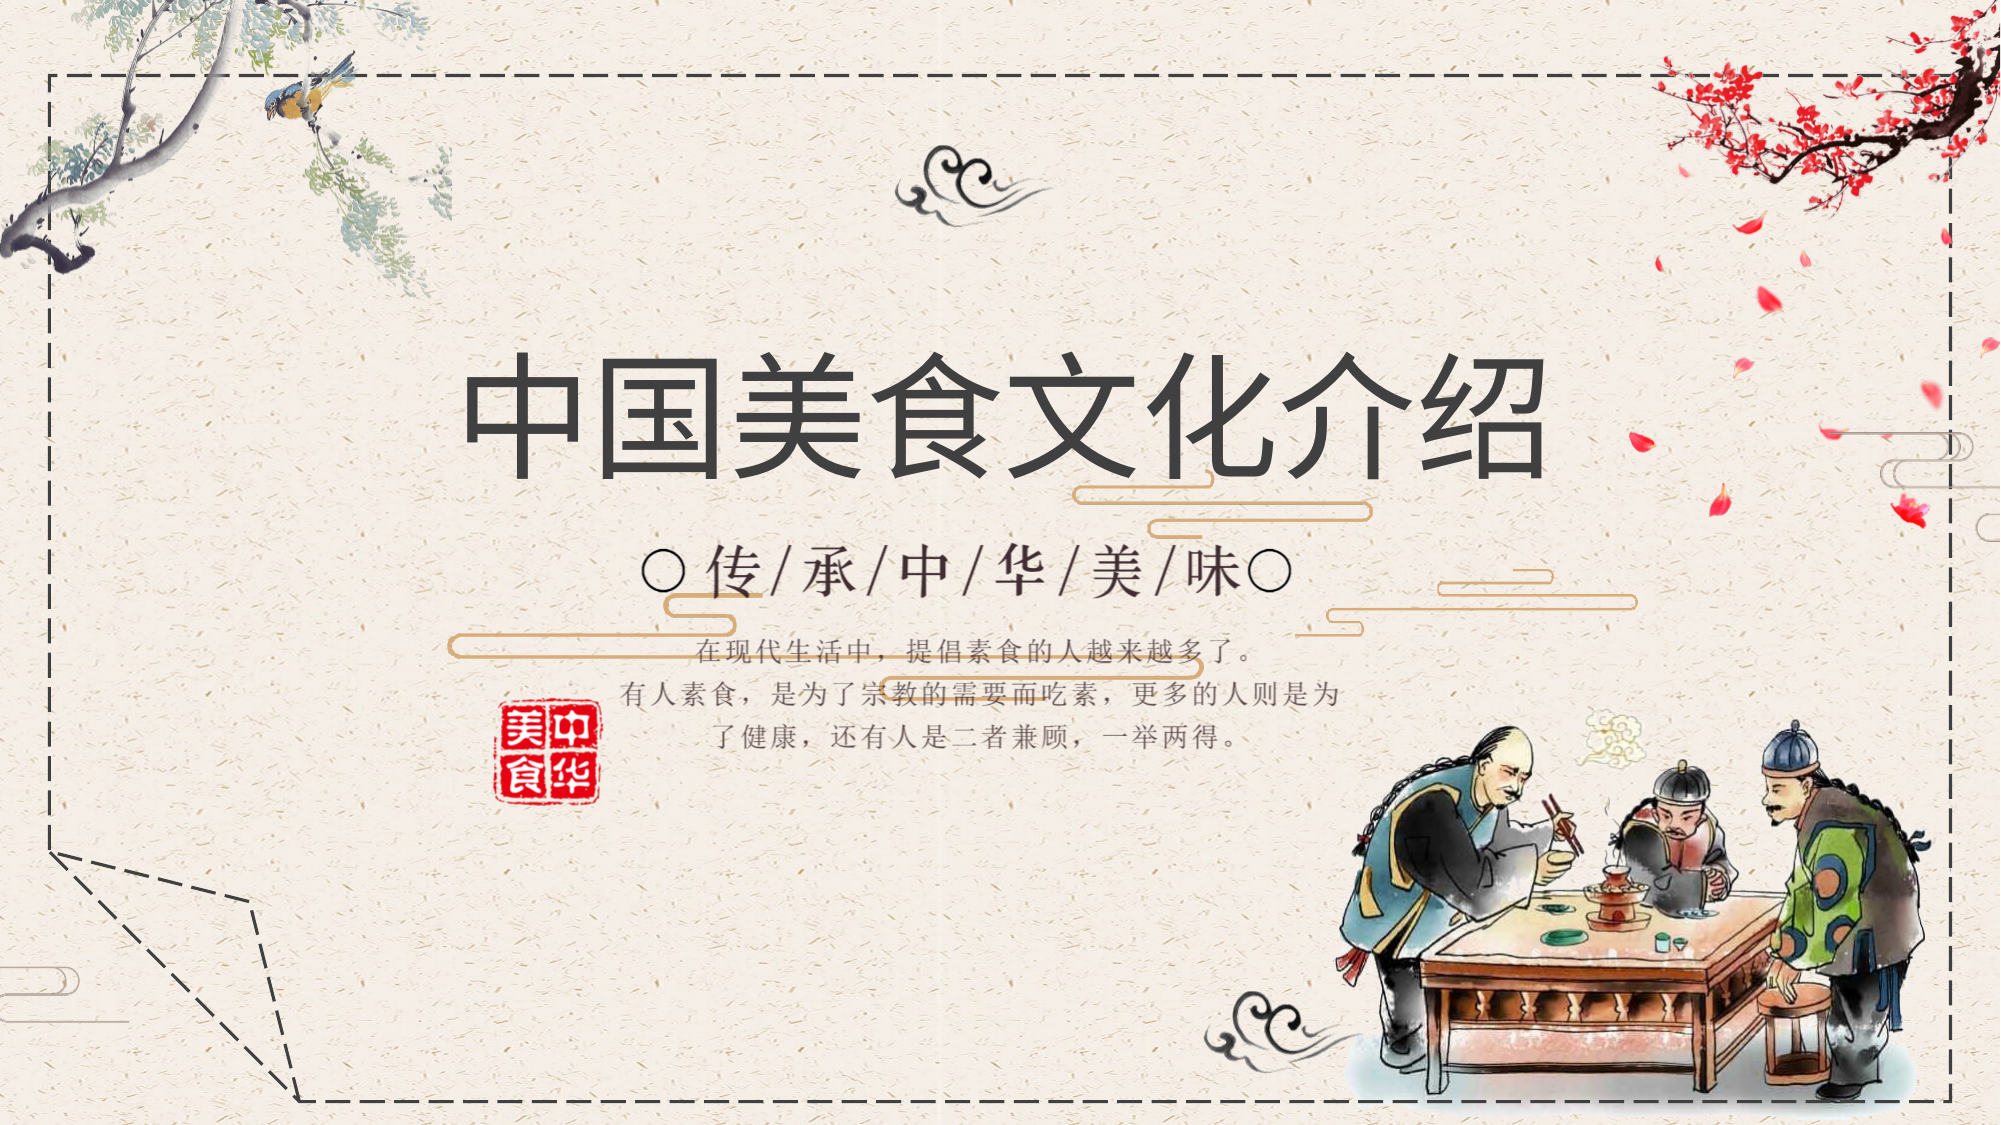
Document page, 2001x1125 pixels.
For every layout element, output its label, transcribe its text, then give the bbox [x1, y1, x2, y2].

picture [0, 0, 2001, 1125]
text_box 中国美食文化介绍 [439, 323, 1570, 504]
